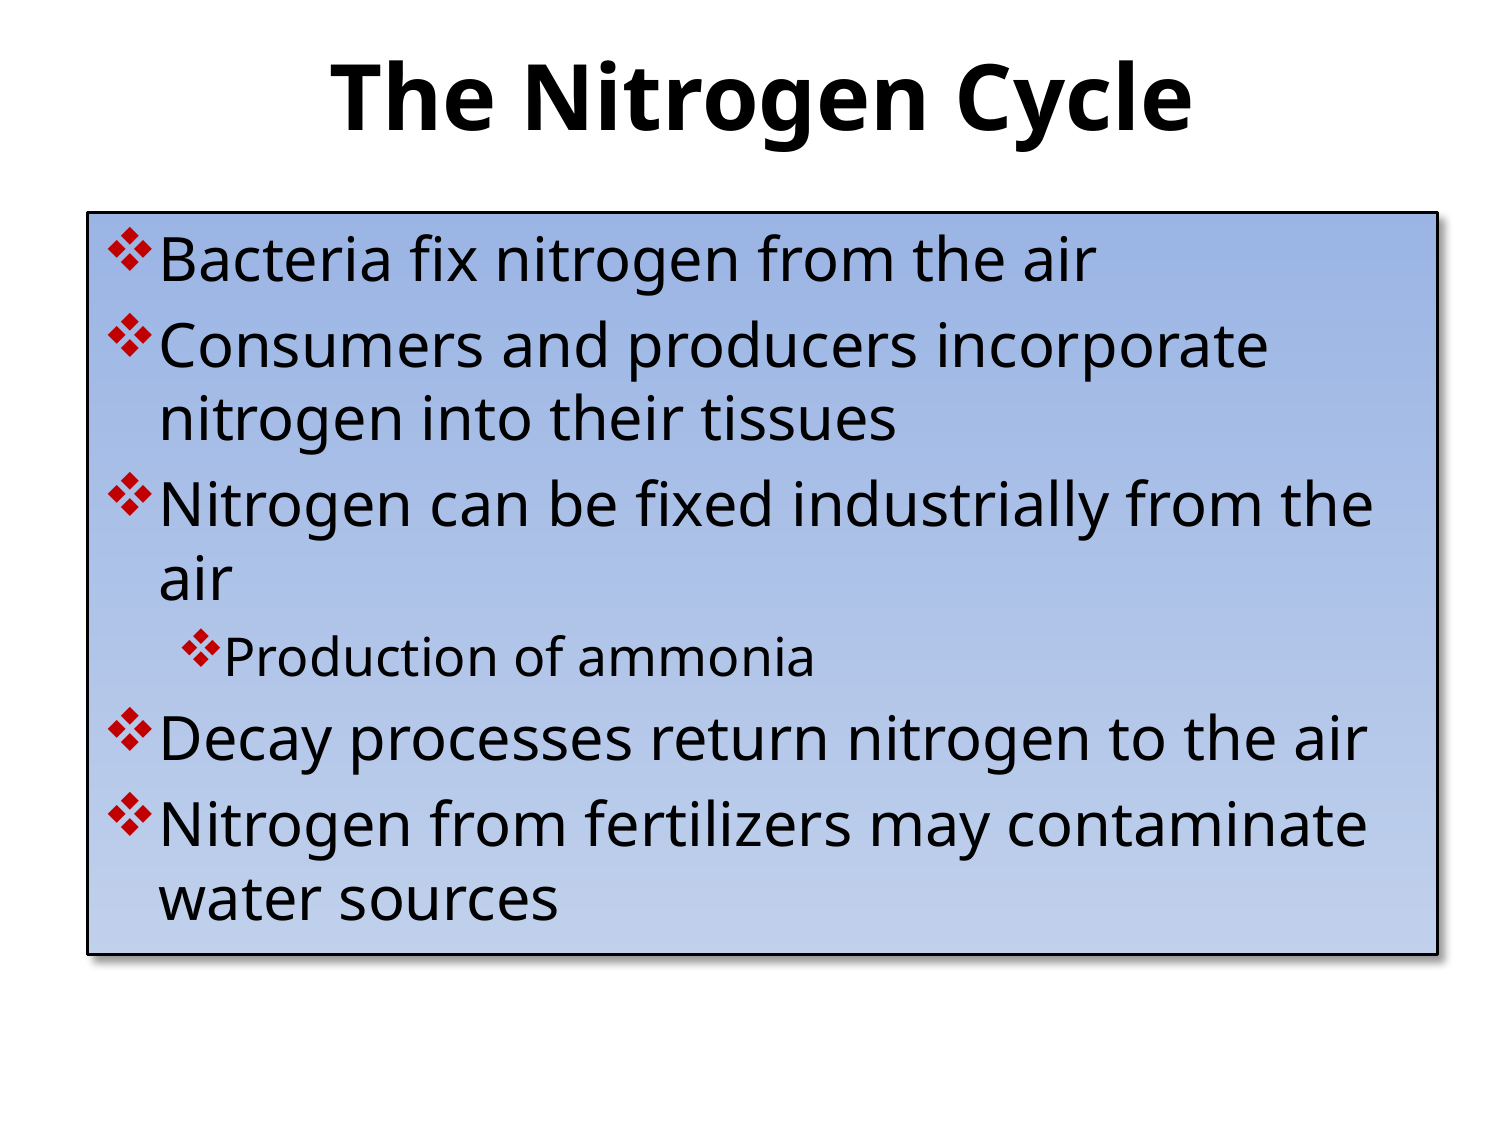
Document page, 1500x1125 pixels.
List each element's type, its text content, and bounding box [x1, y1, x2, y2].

title The Nitrogen Cycle [87, 0, 1438, 188]
list Bacteria fix nitrogen from the air Consumers and producers incorporate nitrogen into their tissues Nitrogen can be fixed industrially from the air Production of ammonia Decay processes return nitrogen to the air Nitrogen from fertilizers may contaminate water sources [87, 212, 1438, 955]
